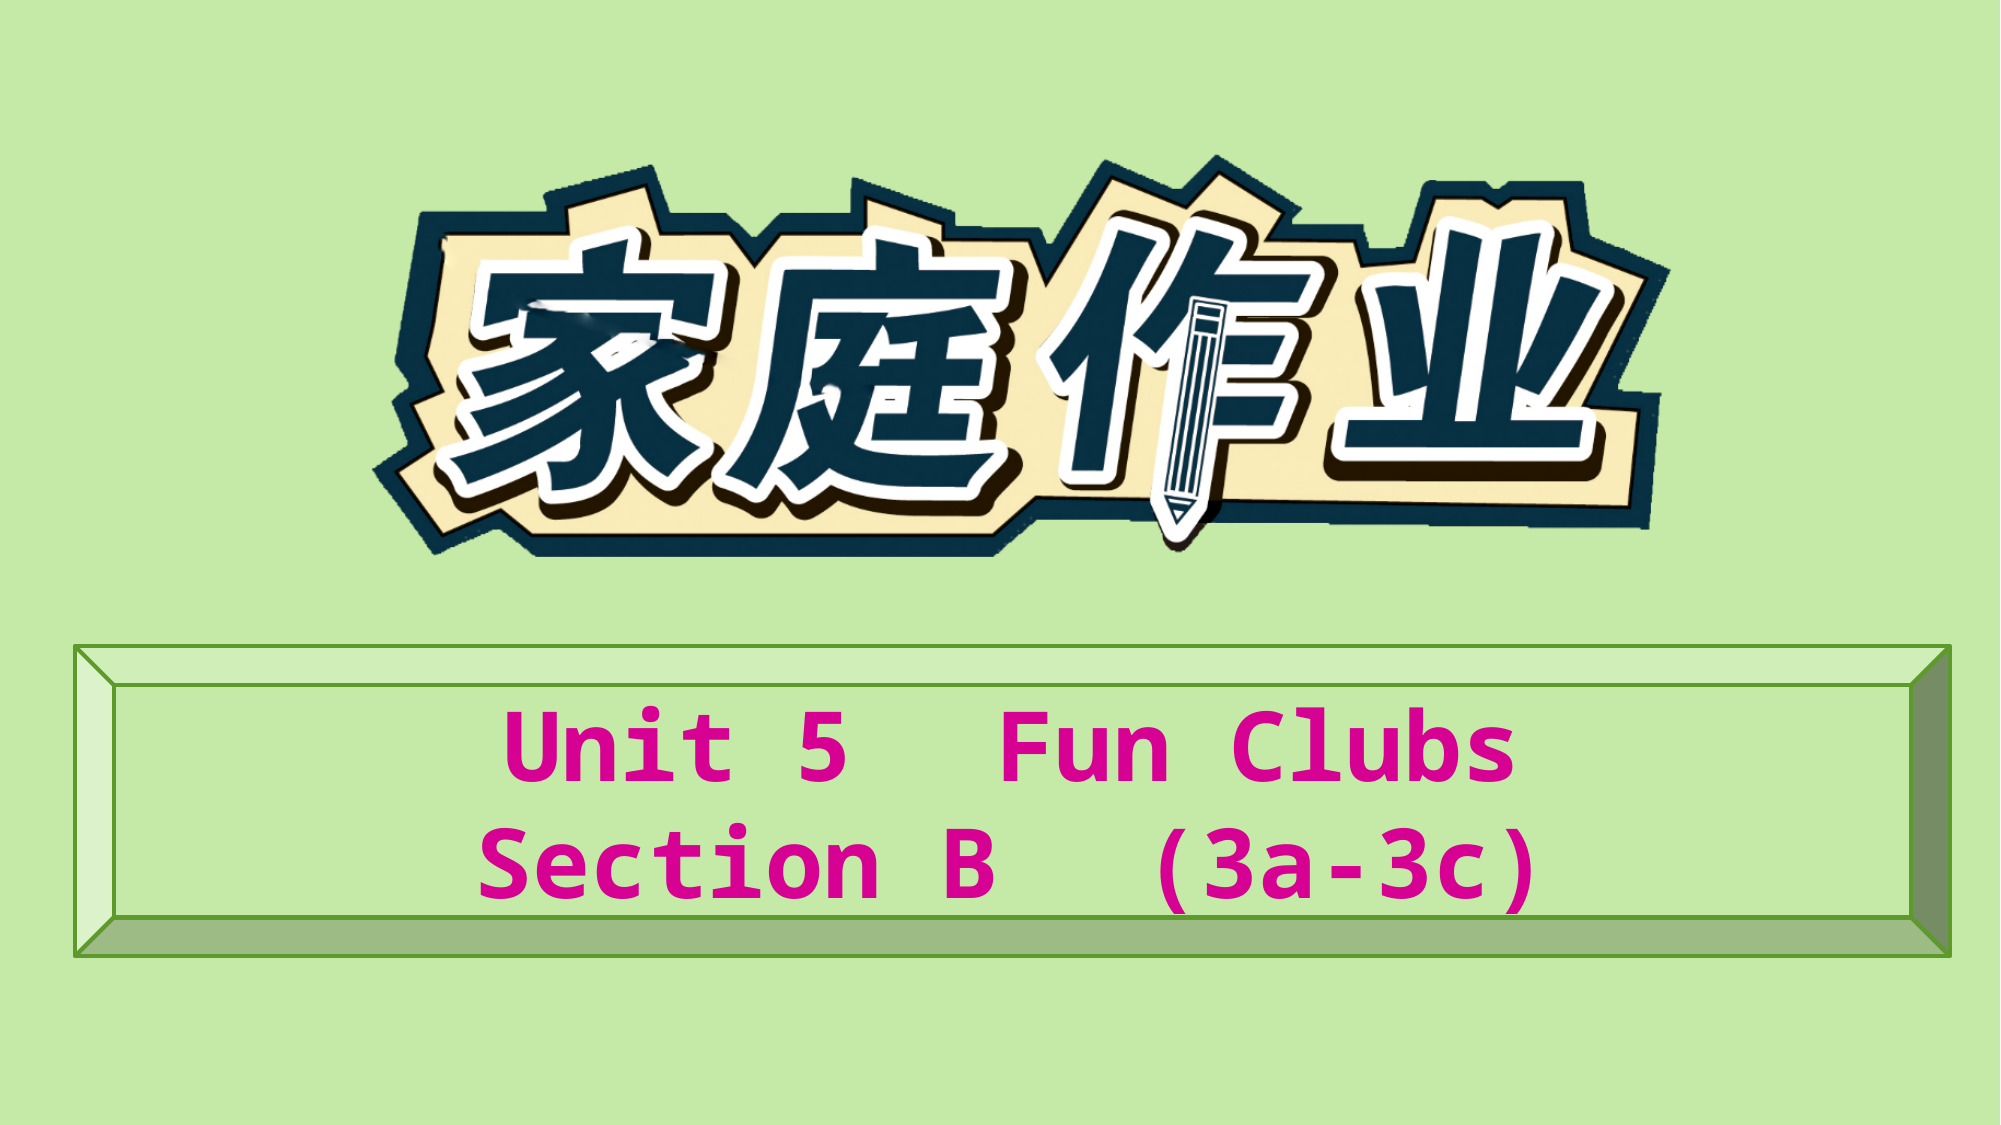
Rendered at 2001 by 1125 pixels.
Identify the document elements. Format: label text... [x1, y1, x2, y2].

picture [369, 87, 1675, 644]
text_box Unit 5 Fun Clubs Section B (3a-3c) [73, 644, 1952, 958]
